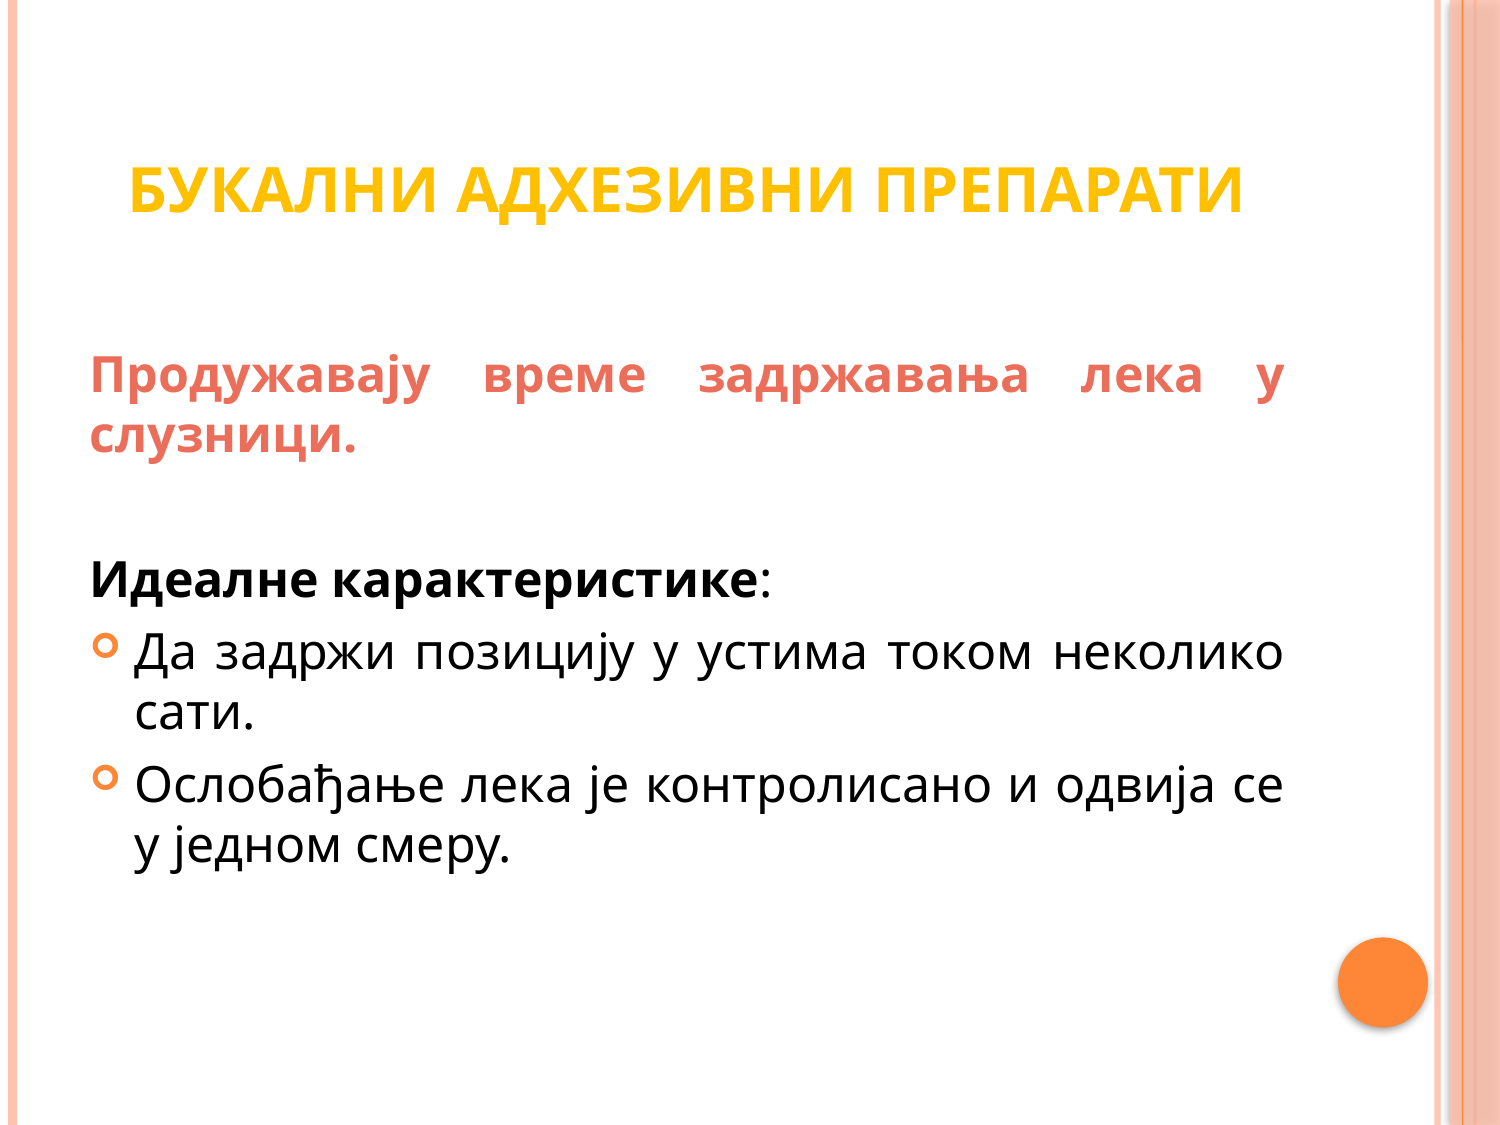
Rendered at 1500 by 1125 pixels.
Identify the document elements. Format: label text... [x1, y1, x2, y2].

title Букални адхезивни препарати [75, 45, 1300, 233]
list Продужавају време задржавања лека у слузници. Идеалне карактеристике: Да задржи позицију у устима током неколико сати. Ослобађање лека је контролисано и одвија се у једном смеру. [75, 262, 1300, 1062]
